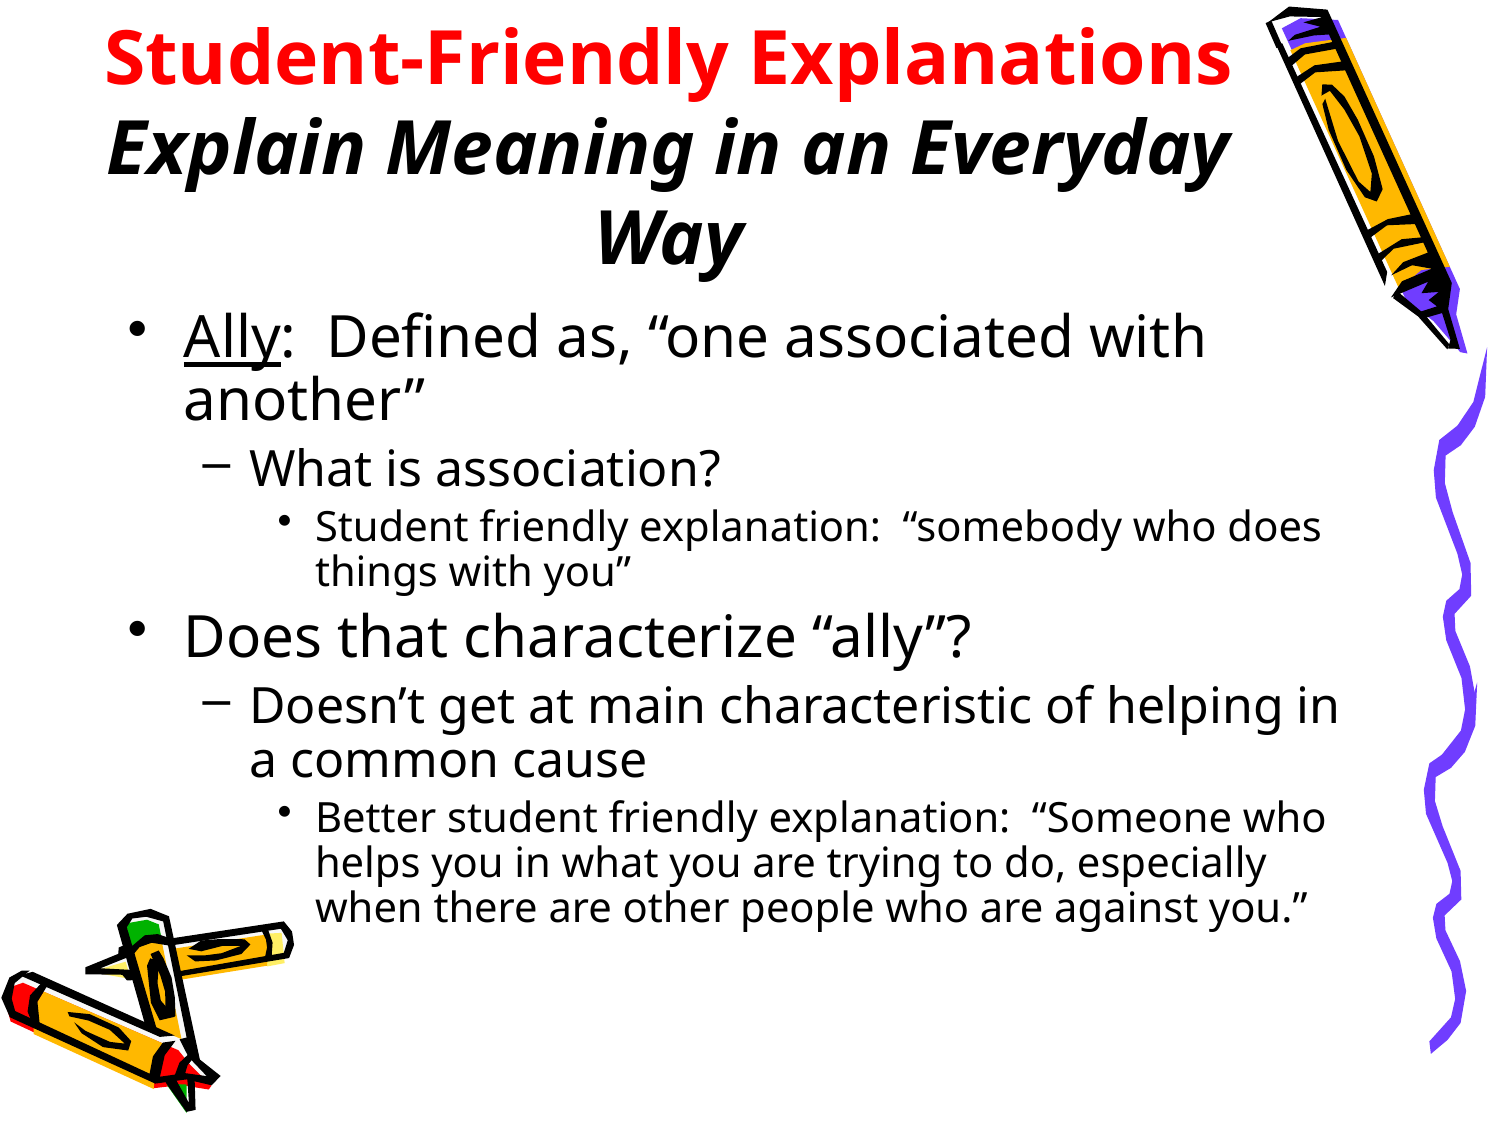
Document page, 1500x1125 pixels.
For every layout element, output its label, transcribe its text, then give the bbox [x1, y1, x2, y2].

list Ally: Defined as, “one associated with another” What is association? Student friendly explanation: “somebody who does things with you” Does that characterize “ally”? Doesn’t get at main characteristic of helping in a common cause Better student friendly explanation: “Someone who helps you in what you are trying to do, especially when there are other people who are against you.” [112, 299, 1376, 901]
title Student-Friendly Explanations Explain Meaning in an Everyday Way [87, 87, 1251, 288]
